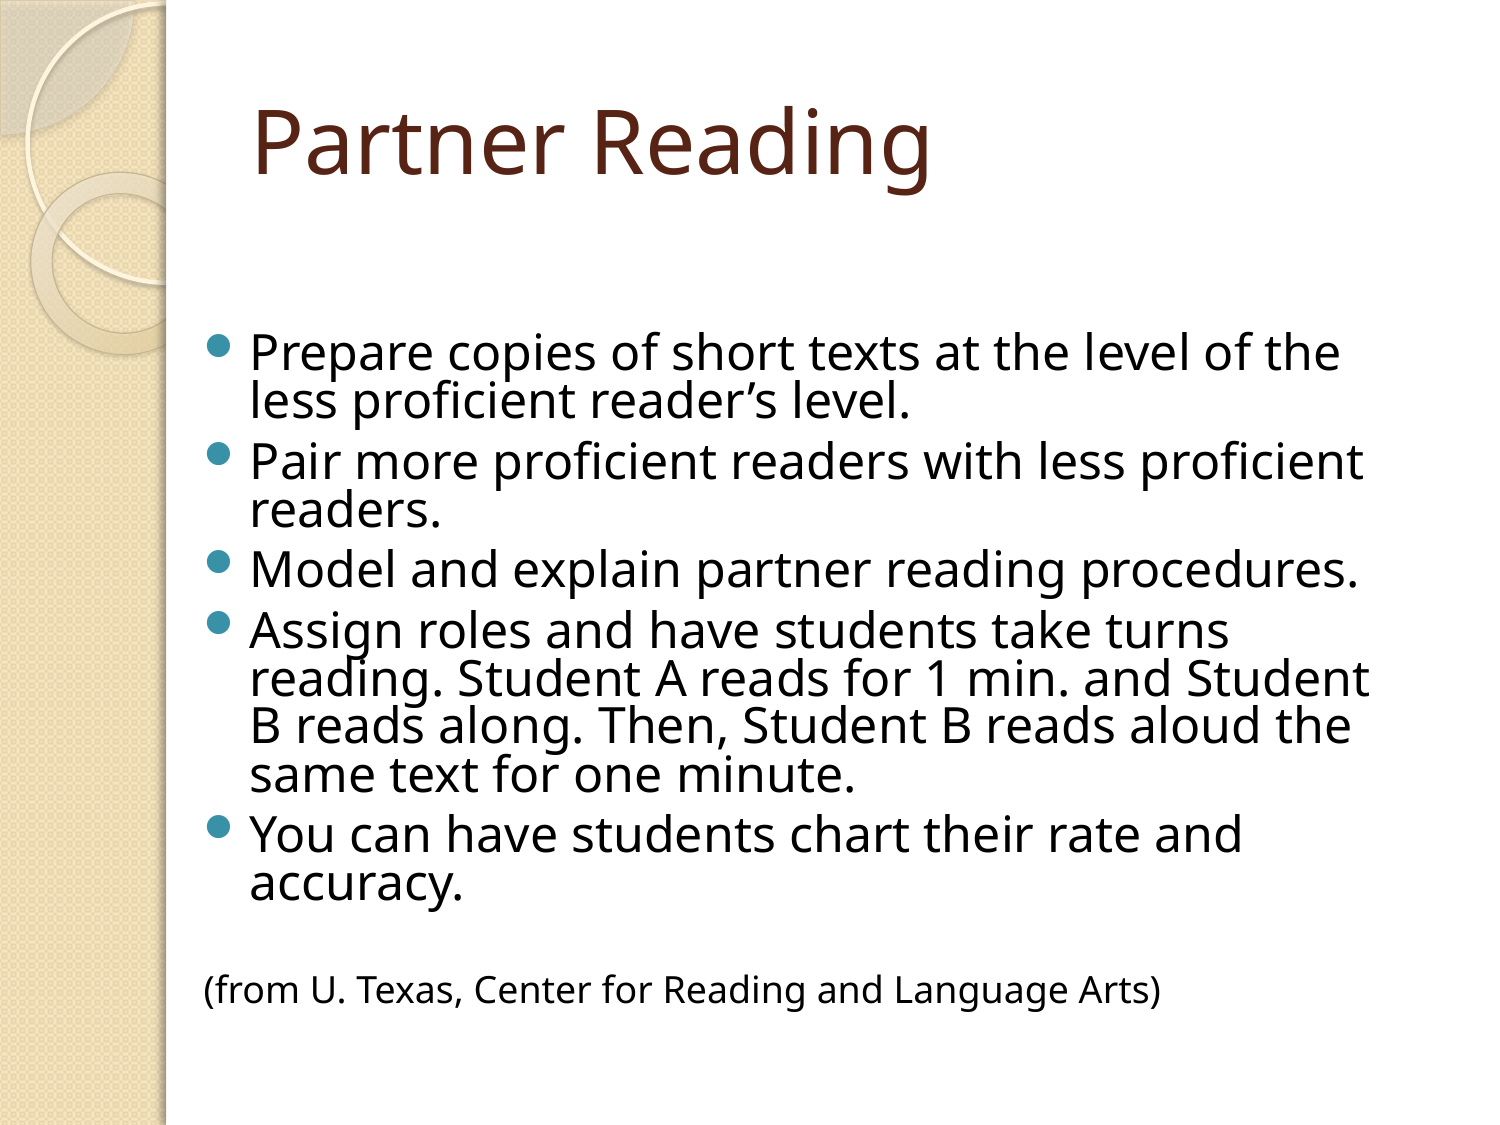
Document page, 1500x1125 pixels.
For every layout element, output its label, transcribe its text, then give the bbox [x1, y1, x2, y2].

list Prepare copies of short texts at the level of the less proficient reader’s level. Pair more proficient readers with less proficient readers. Model and explain partner reading procedures. Assign roles and have students take turns reading. Student A reads for 1 min. and Student B reads along. Then, Student B reads aloud the same text for one minute. You can have students chart their rate and accuracy. (from U. Texas, Center for Reading and Language Arts) [174, 324, 1413, 1125]
title Partner Reading [235, 45, 1466, 233]
